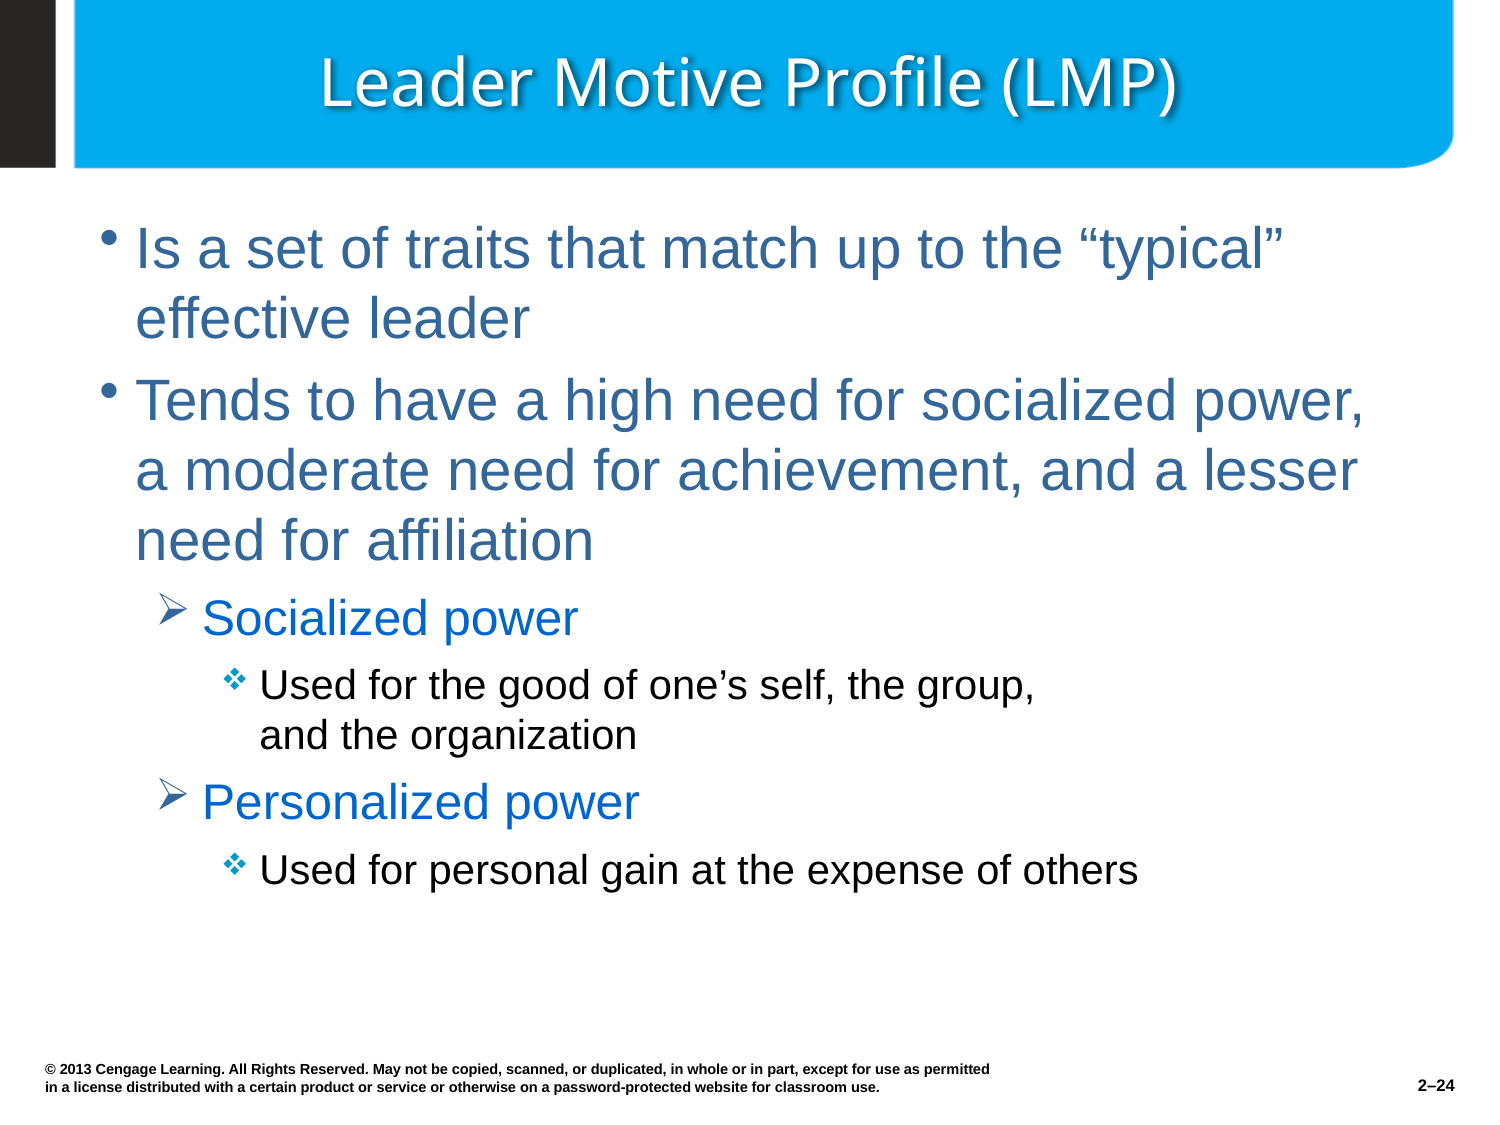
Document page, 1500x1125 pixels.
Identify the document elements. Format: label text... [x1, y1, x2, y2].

picture [0, 0, 1456, 171]
list Is a set of traits that match up to the “typical” effective leader Tends to have a high need for socialized power, a moderate need for achievement, and a lesser need for affiliation Socialized power Used for the good of one’s self, the group, and the organization Personalized power Used for personal gain at the expense of others [84, 202, 1414, 1043]
title Leader Motive Profile (LMP) [85, 32, 1411, 128]
slide_number 2–24 [1092, 1042, 1455, 1103]
footer © 2013 Cengage Learning. All Rights Reserved. May not be copied, scanned, or duplicated, in whole or in part, except for use as permitted in a license distributed with a certain product or service or otherwise on a password-protected website for classroom use. [45, 1042, 1005, 1103]
